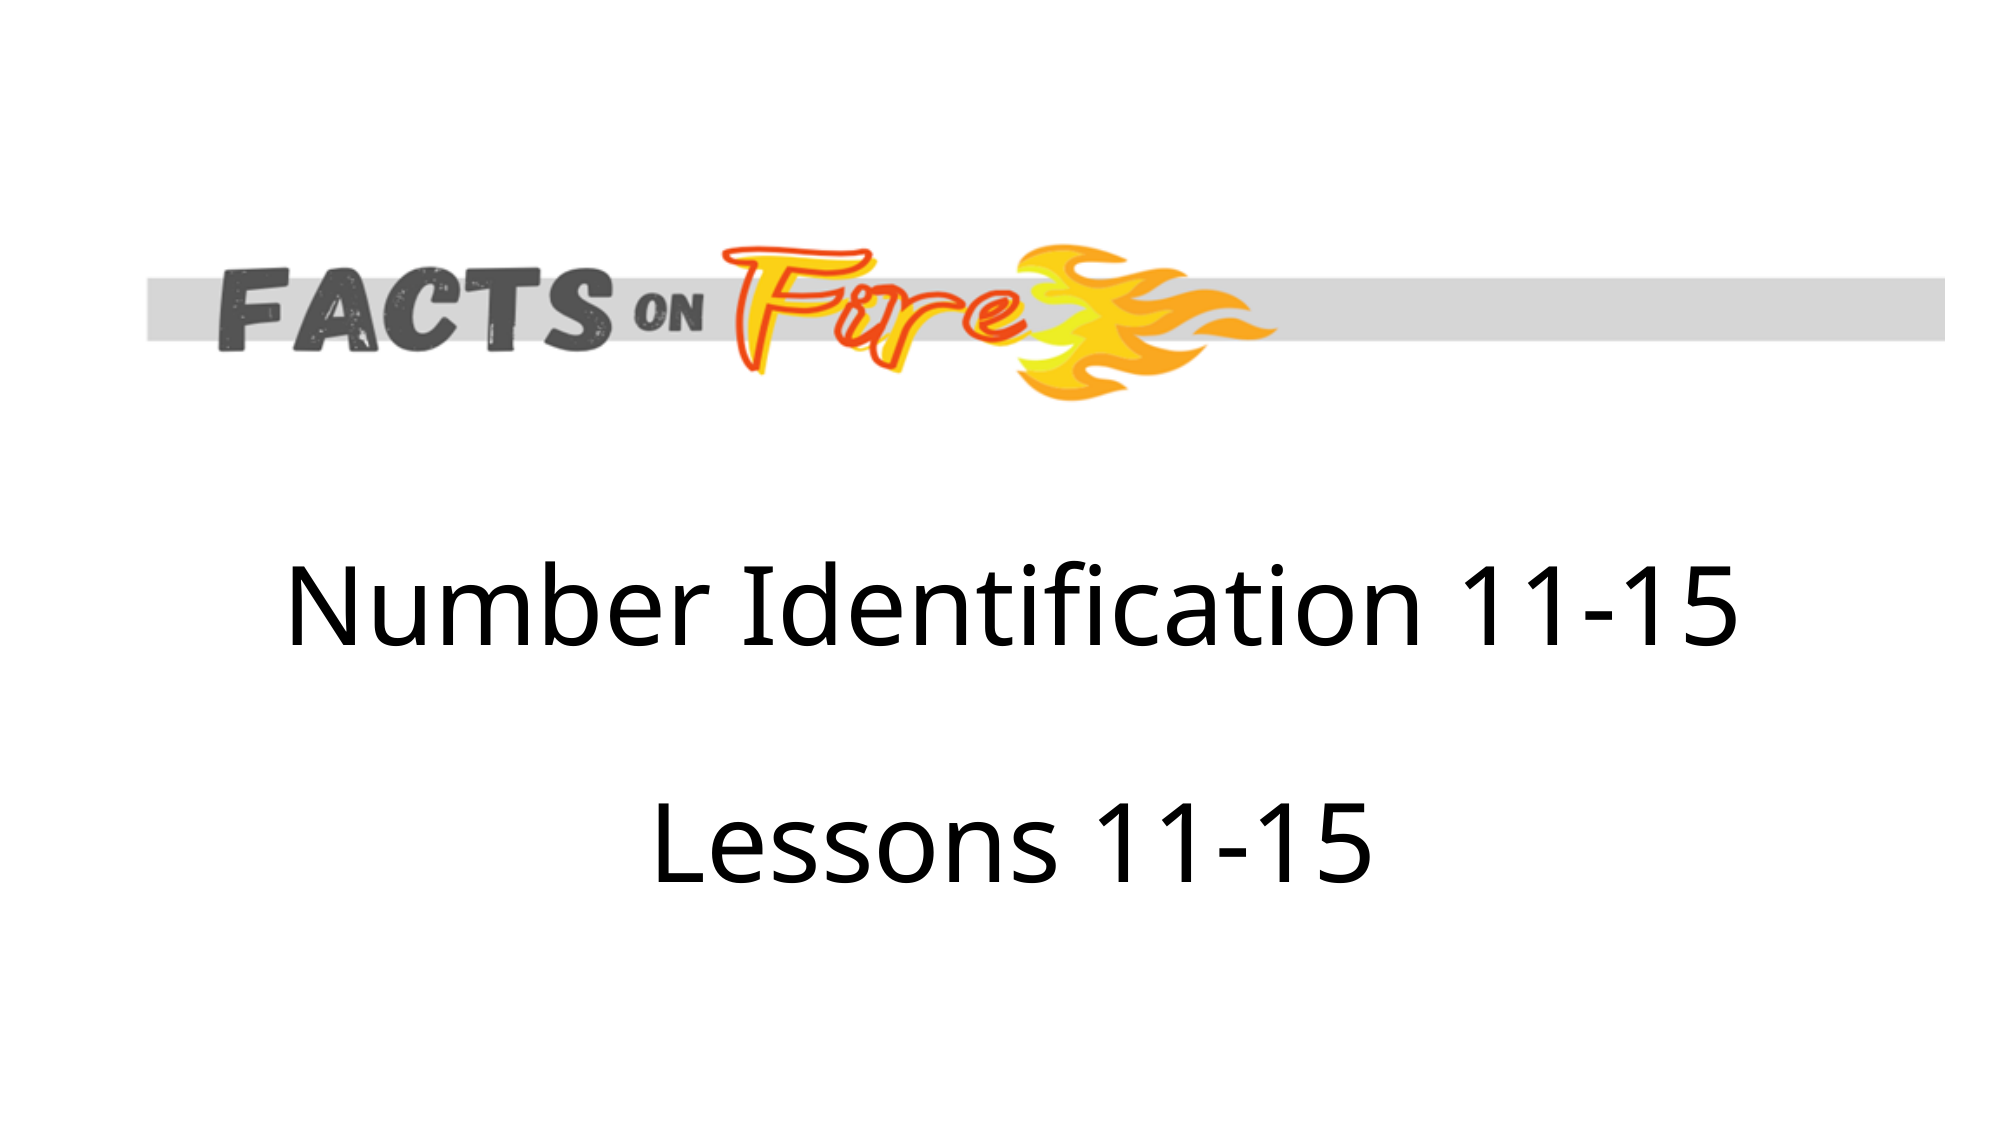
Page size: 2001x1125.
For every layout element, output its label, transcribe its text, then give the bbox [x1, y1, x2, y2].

title Number Identification 11-15 Lessons 11-15 [263, 521, 1764, 914]
picture [136, 242, 1946, 409]
